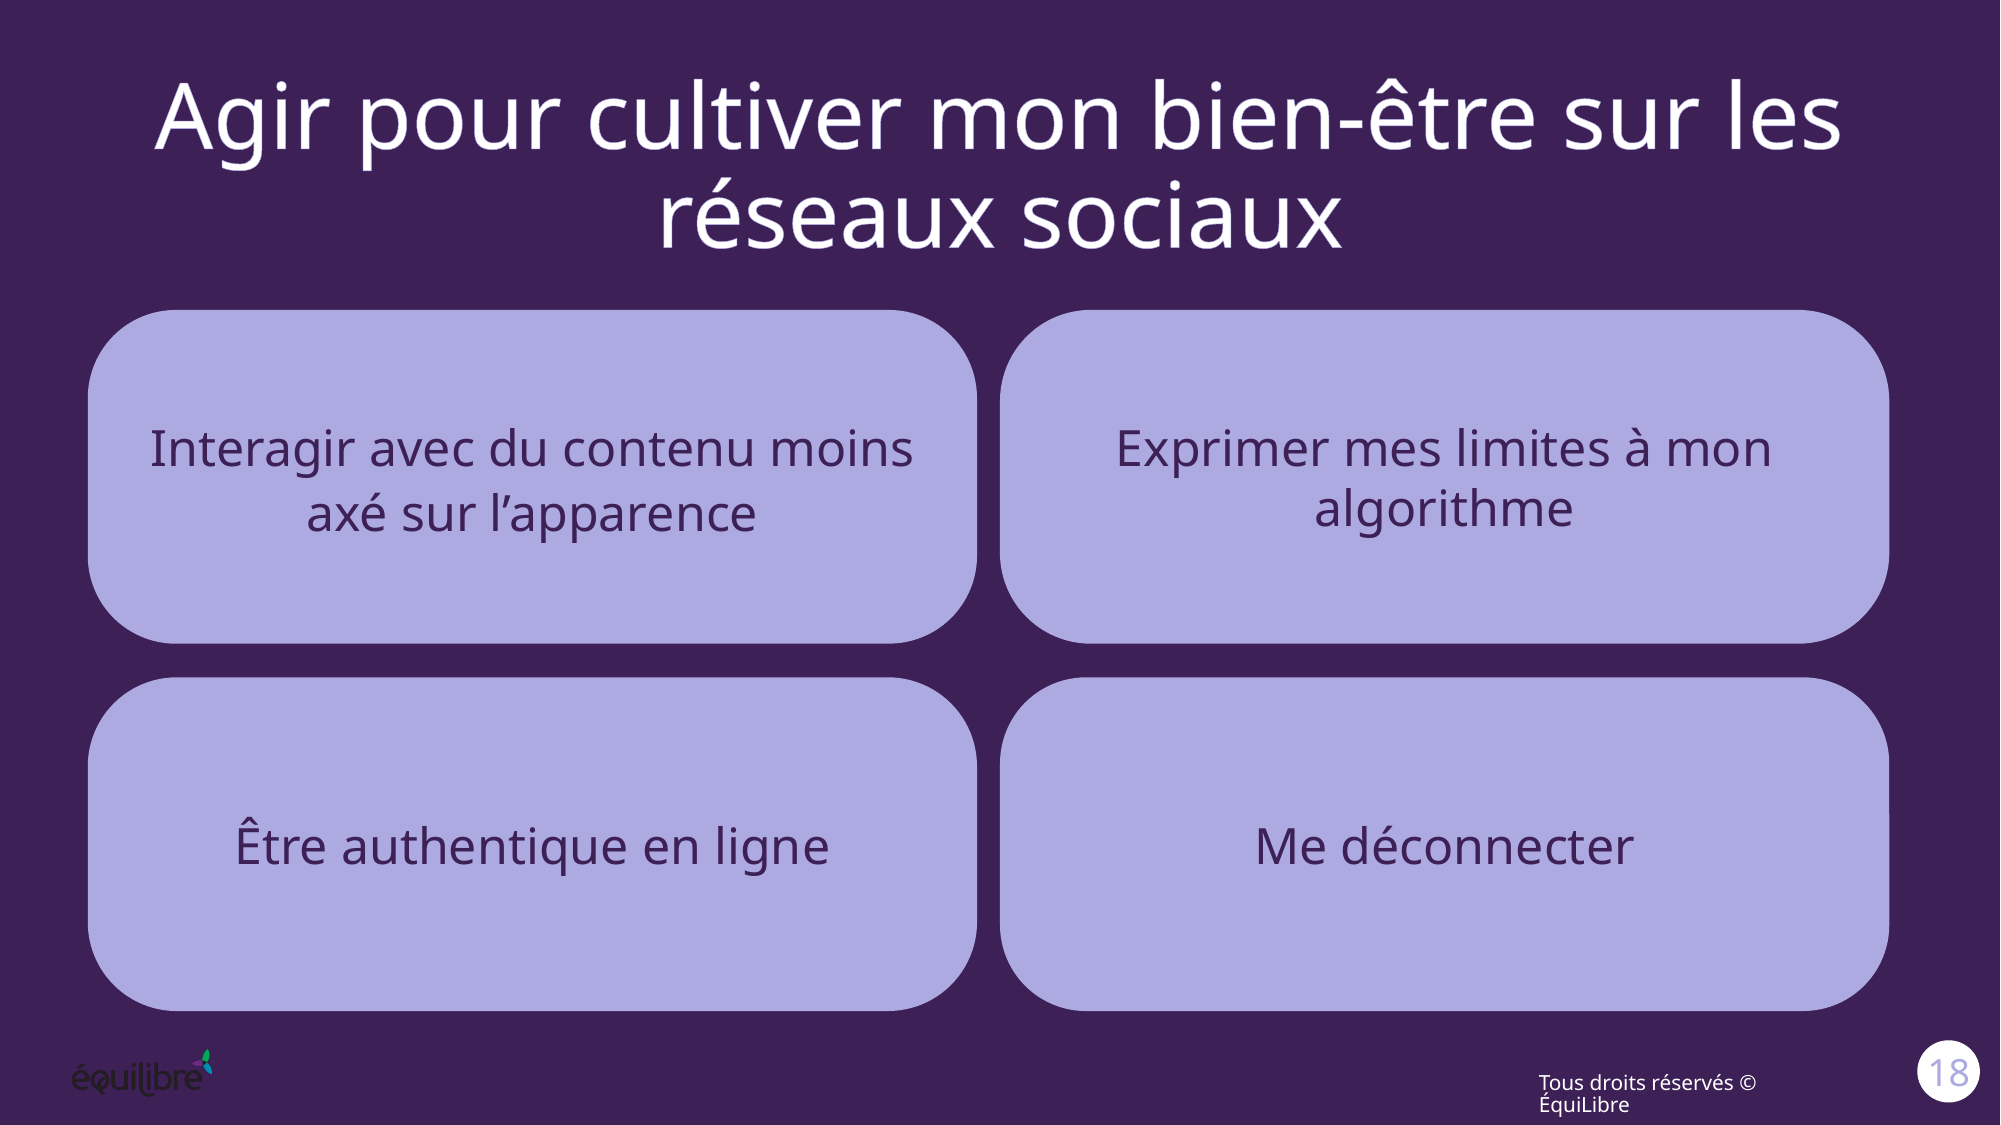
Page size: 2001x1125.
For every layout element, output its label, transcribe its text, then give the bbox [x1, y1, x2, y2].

text_box Interagir avec du contenu moins axé sur l’apparence [86, 308, 979, 645]
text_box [1912, 1040, 1991, 1103]
text_box Être authentique en ligne [86, 676, 979, 1013]
text_box [67, 31, 310, 252]
title Agir pour cultiver mon bien-être sur les réseaux sociaux [137, 59, 1863, 278]
text_box Exprimer mes limites à mon algorithme [998, 308, 1891, 645]
text_box Me déconnecter [998, 676, 1891, 1013]
picture [63, 1036, 221, 1125]
